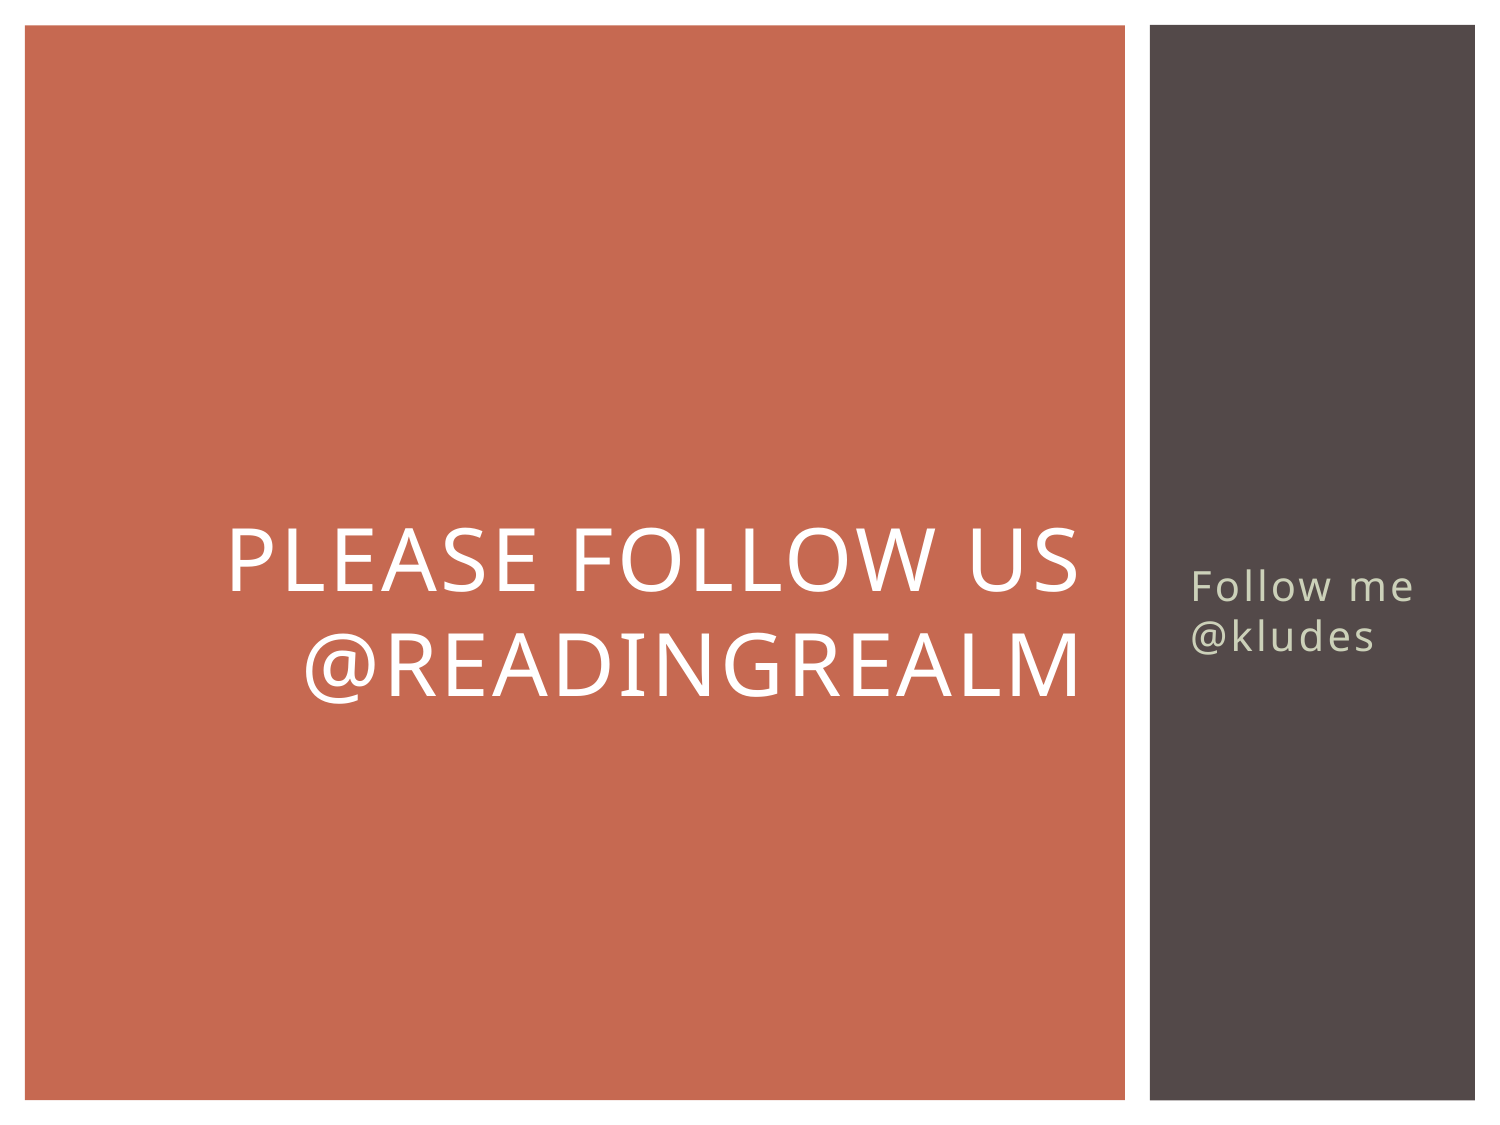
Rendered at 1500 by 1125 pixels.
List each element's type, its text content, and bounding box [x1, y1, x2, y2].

title Please Follow Us @ReadingRealm [62, 474, 1100, 745]
list Follow me @kludes [1175, 474, 1438, 745]
